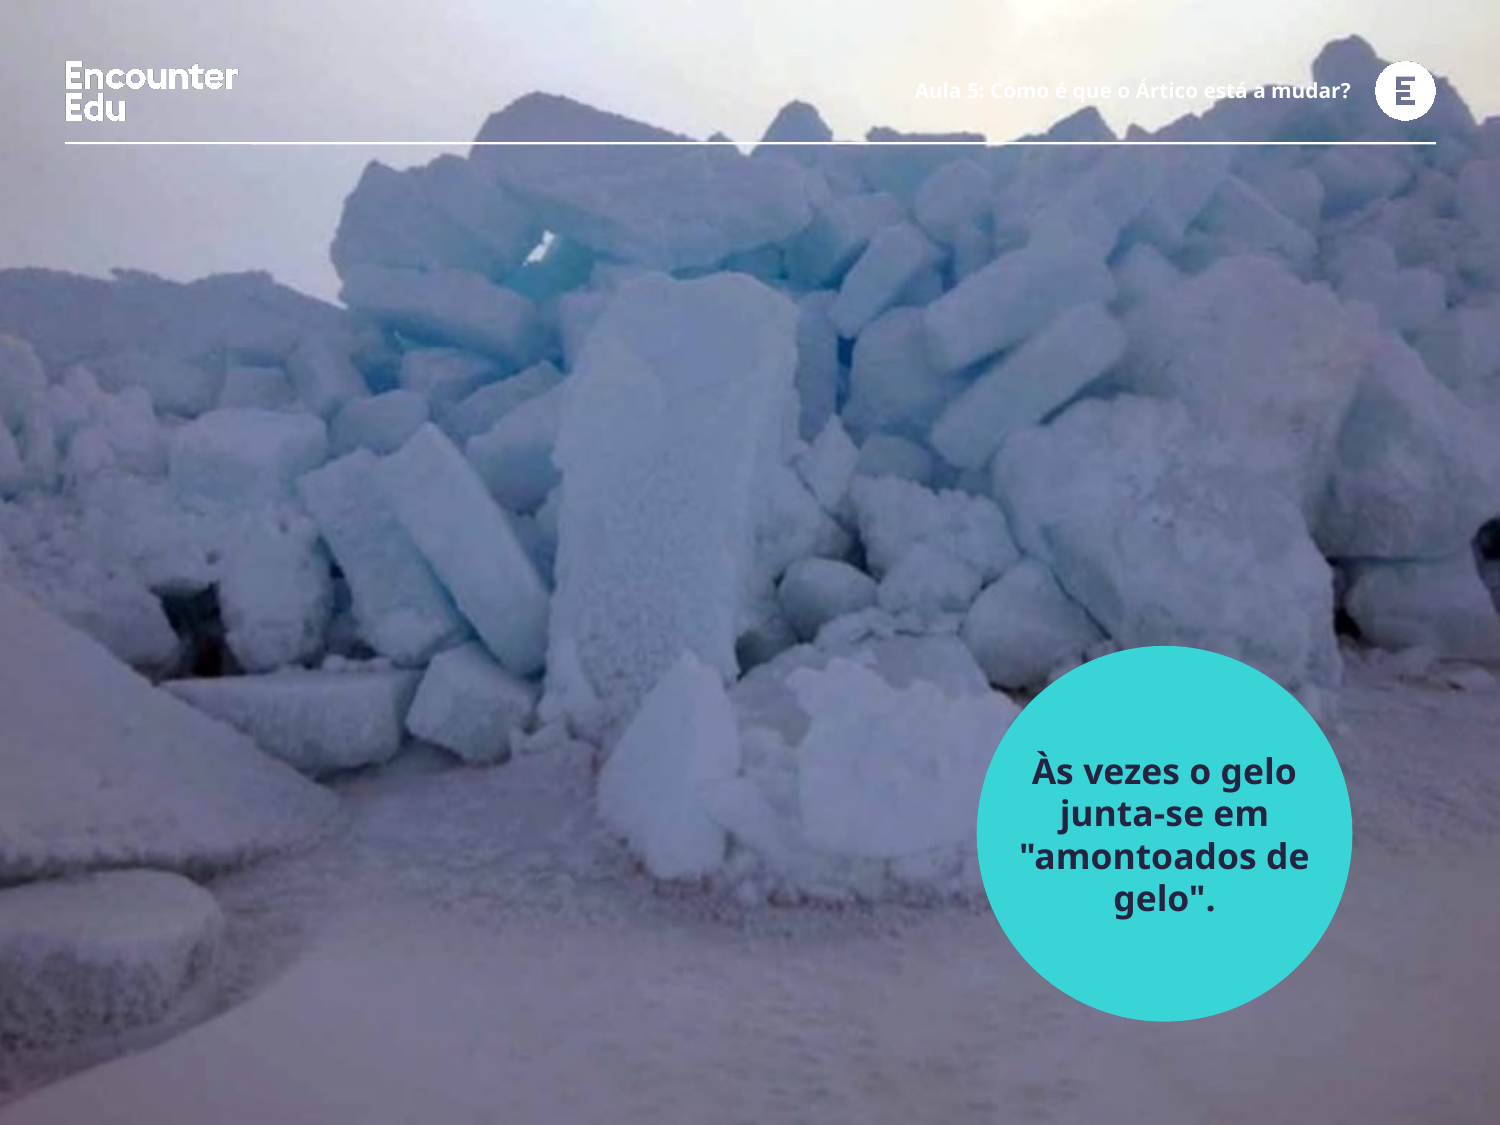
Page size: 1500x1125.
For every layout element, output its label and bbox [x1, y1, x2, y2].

text_box [976, 645, 1353, 1022]
picture [0, 0, 1500, 1125]
